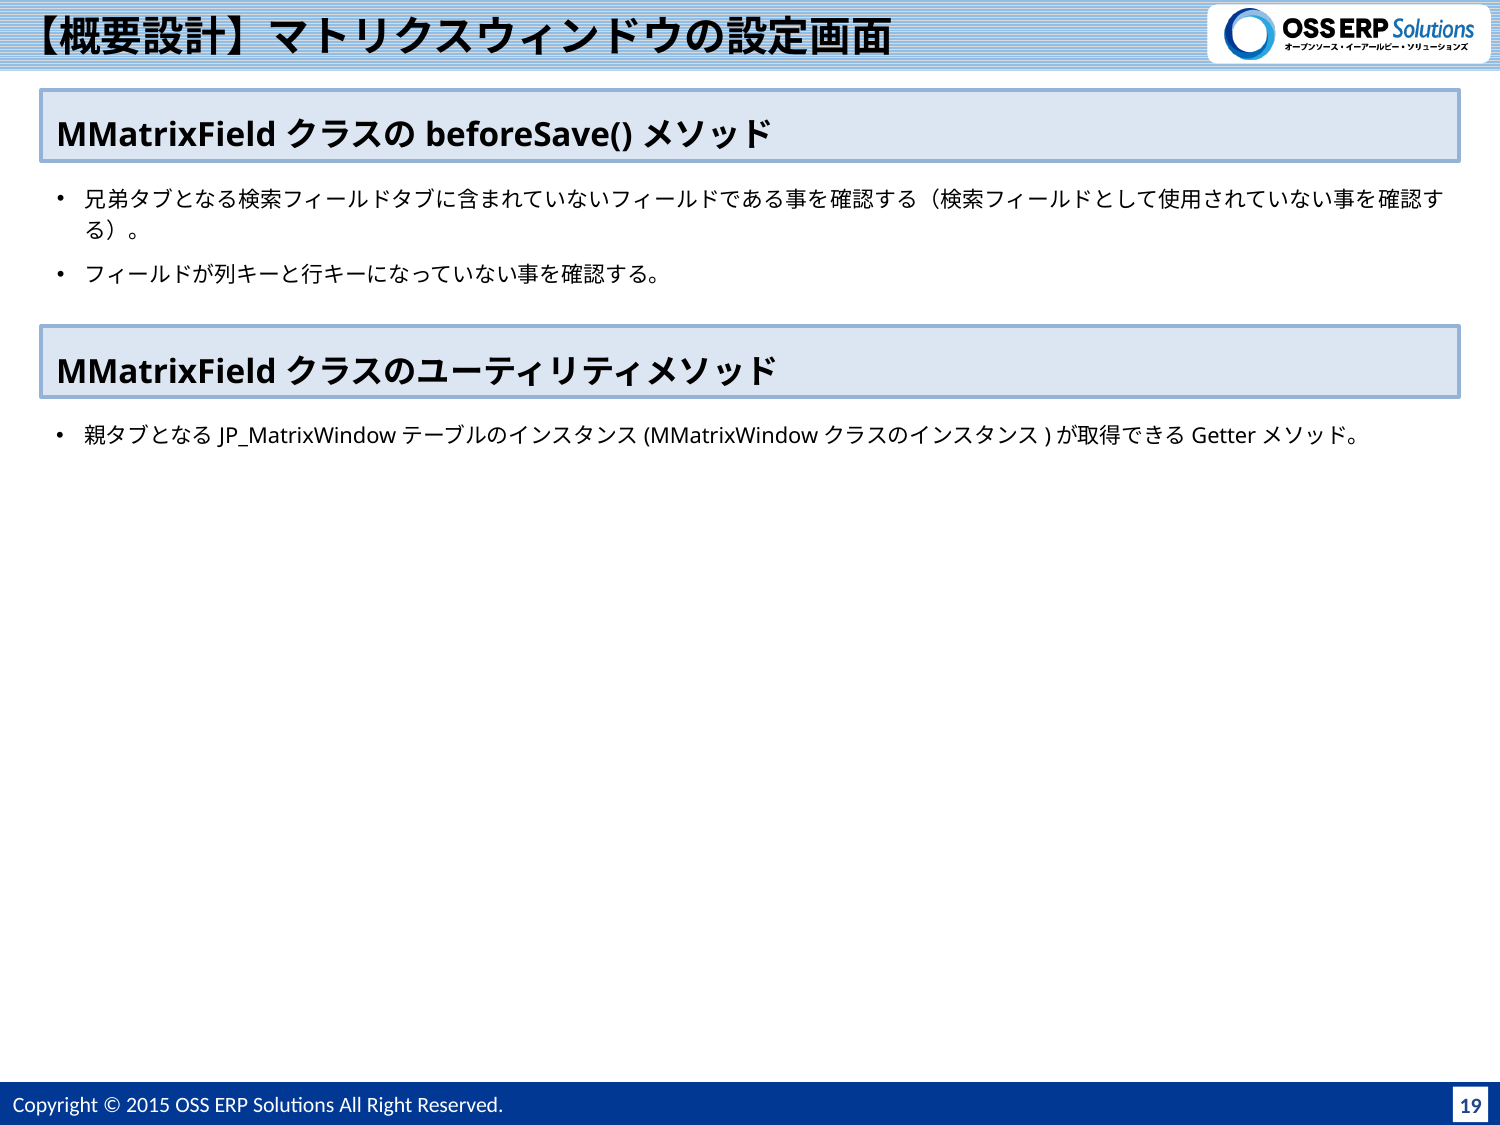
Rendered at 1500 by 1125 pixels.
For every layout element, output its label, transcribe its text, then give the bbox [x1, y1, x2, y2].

picture [1353, 8, 1474, 60]
text_box 兄弟タブとなる検索フィールドタブに含まれていないフィールドである事を確認する（検索フィールドとして使用されていない事を確認する）。 フィールドが列キーと行キーになっていない事を確認する。 [40, 399, 1461, 461]
text_box 親タブとなるJP_MatrixWindowテーブルのインスタンス(MMatrixWindowクラスのインスタンス)が取得できるGetterメソッド。 [39, 407, 1460, 541]
text_box MMatrixFieldクラスのbeforeSave()メソッド [39, 88, 1461, 163]
text_box 兄弟タブとなる検索フィールドタブに含まれていないフィールドである事を確認する（検索フィールドとして使用されていない事を確認する）。 フィールドが列キーと行キーになっていない事を確認する。 [40, 171, 1461, 324]
title 【概要設計】マトリクスウィンドウの設定画面 [2, 0, 1353, 70]
text_box MMatrixFieldクラスのユーティリティメソッド [39, 324, 1461, 399]
